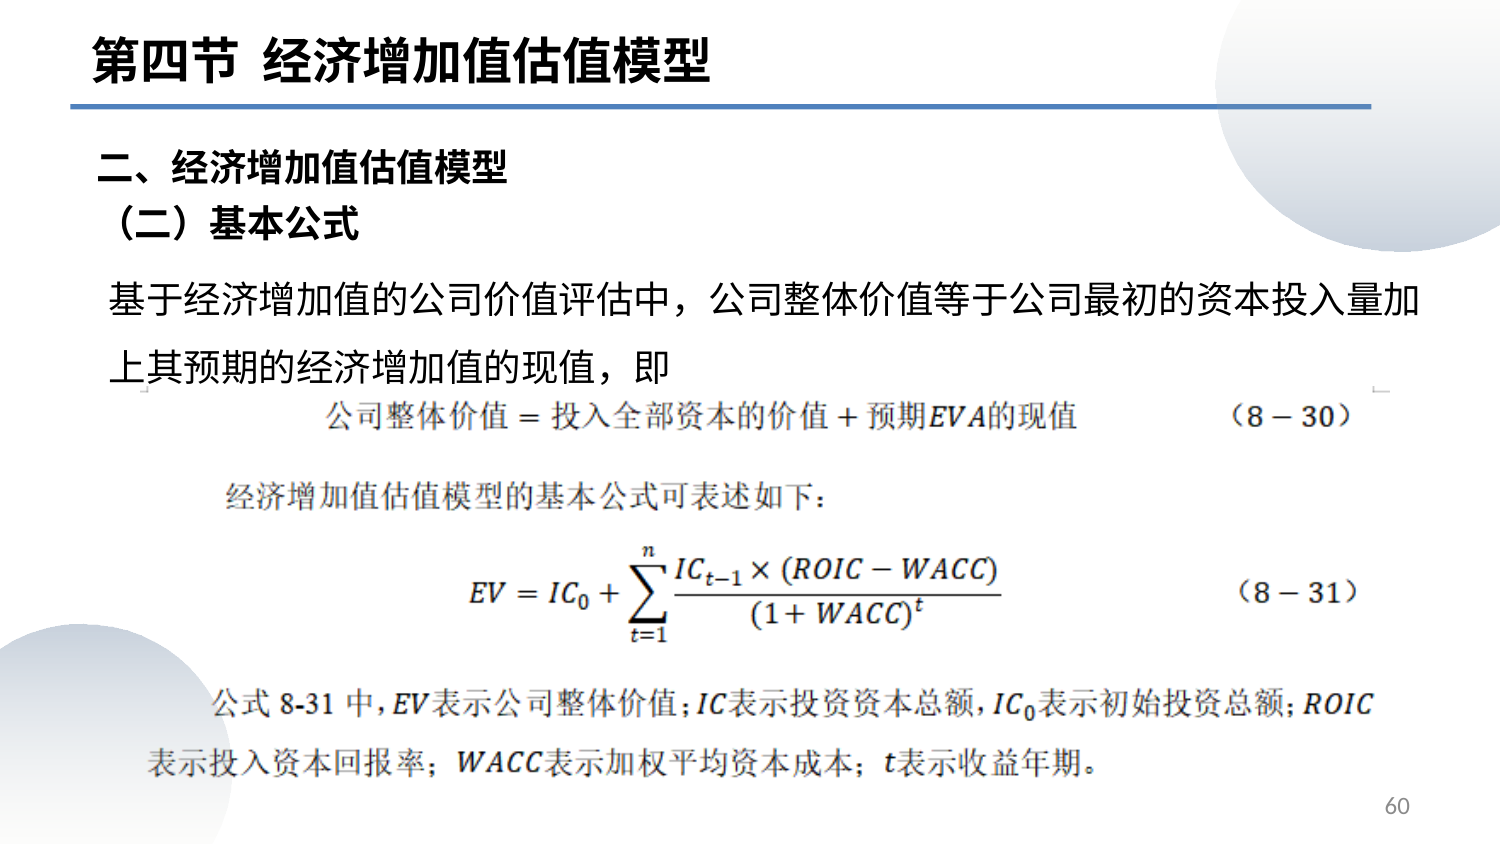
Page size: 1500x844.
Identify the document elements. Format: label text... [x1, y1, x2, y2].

list 基于经济增加值的公司价值评估中，公司整体价值等于公司最初的资本投入量加上其预期的经济增加值的现值，即 [93, 246, 1444, 399]
text_box 第四节 经济增加值估值模型 [74, 23, 1225, 96]
title （二）基本公式 [82, 187, 1338, 258]
slide_number 60 [1074, 782, 1425, 827]
text_box 二、经济增加值估值模型 [82, 116, 704, 197]
text_box [1213, 0, 1500, 255]
picture [140, 386, 1391, 786]
text_box [0, 621, 233, 844]
